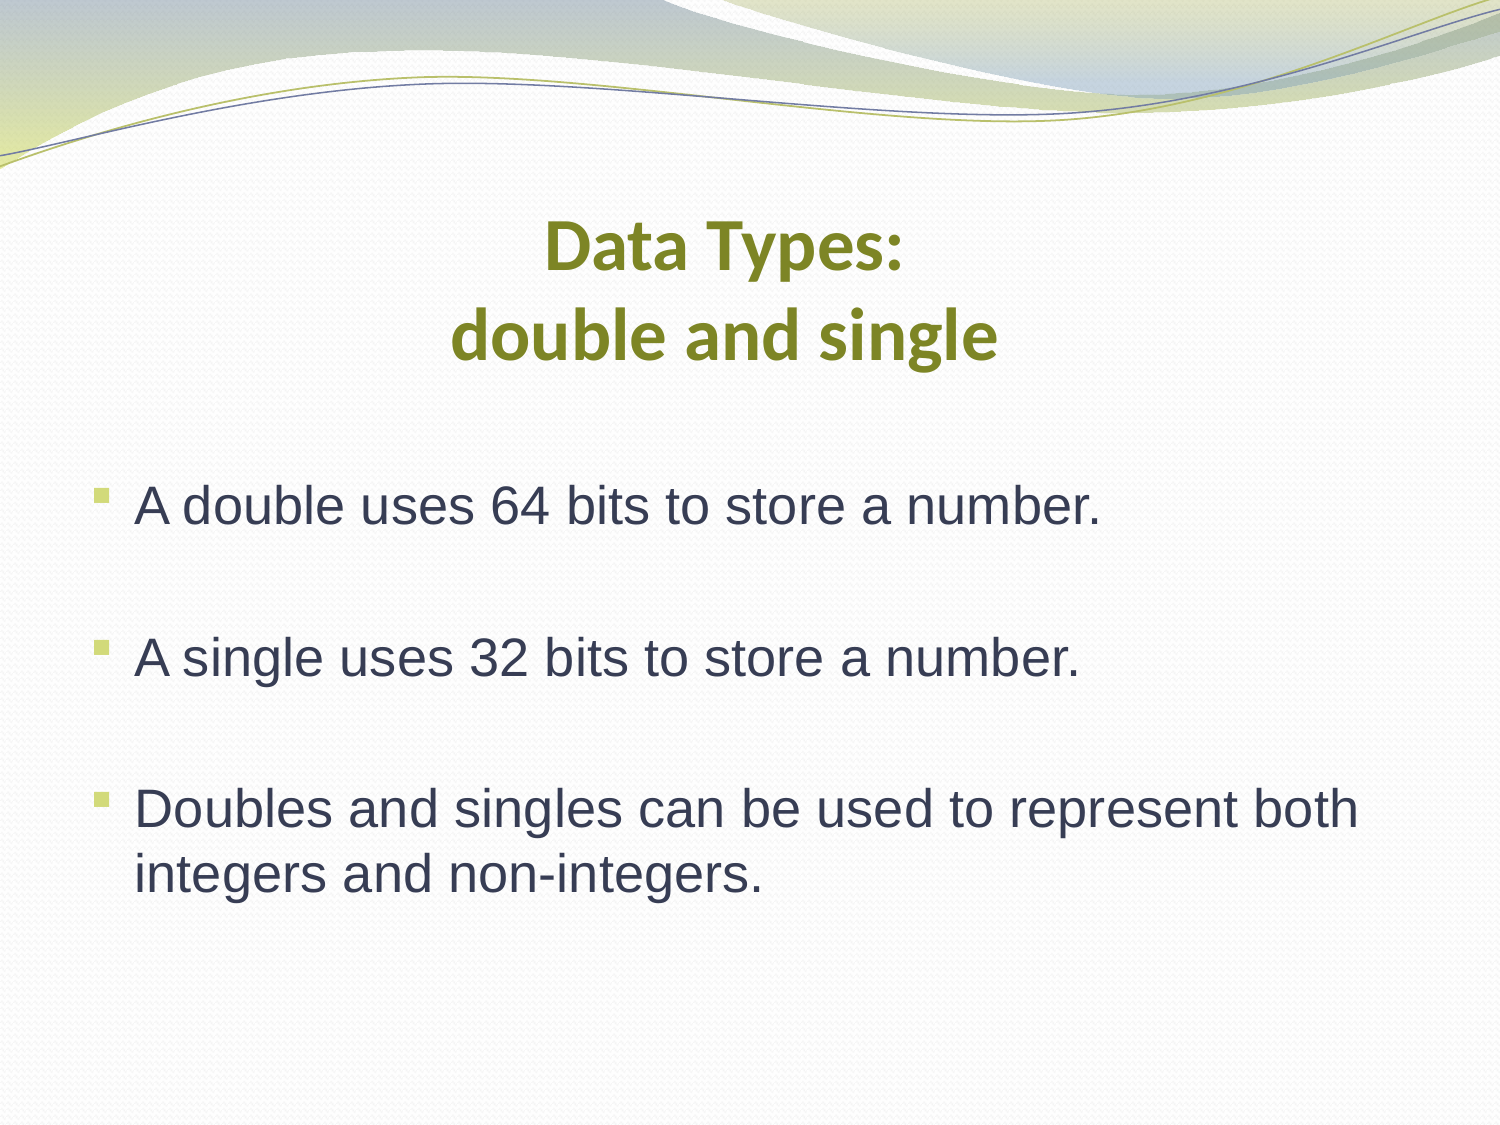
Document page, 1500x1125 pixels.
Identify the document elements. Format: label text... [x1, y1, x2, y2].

title Data Types: double and single [50, 187, 1400, 375]
list A double uses 64 bits to store a number. A single uses 32 bits to store a number. Doubles and singles can be used to represent both integers and non-integers. [75, 462, 1425, 1025]
